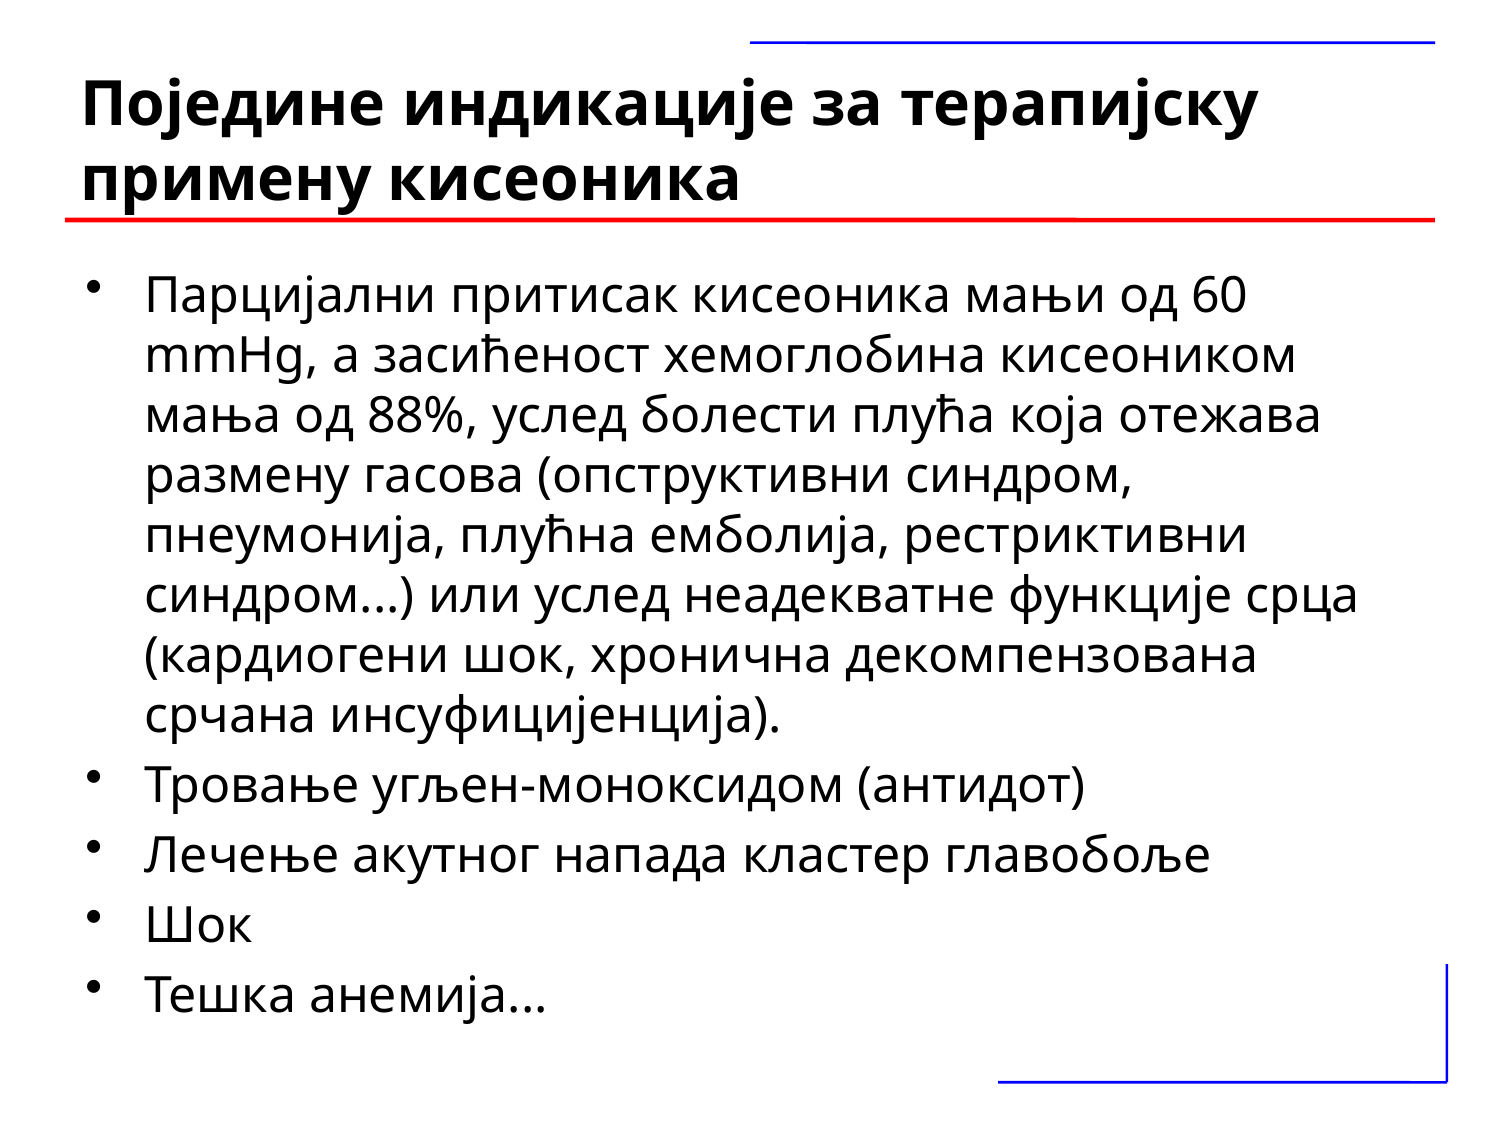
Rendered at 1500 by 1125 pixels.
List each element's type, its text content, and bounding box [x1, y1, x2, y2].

list Парцијални притисак кисеоника мањи од 60 mmHg, а засићеност хемоглобина кисеоником мања од 88%, услед болести плућа која отежава размену гасова (опструктивни синдром, пнеумонија, плућна емболија, рестриктивни синдром...) или услед неадекватне функције срца (кардиогени шок, хронична декомпензована срчана инсуфицијенција). Тровање угљен-моноксидом (антидот) Лечење акутног напада кластер главобоље Шок Тешка анемија... [70, 254, 1436, 977]
title Поједине индикације за терапијску примену кисеоника [64, 42, 1424, 221]
